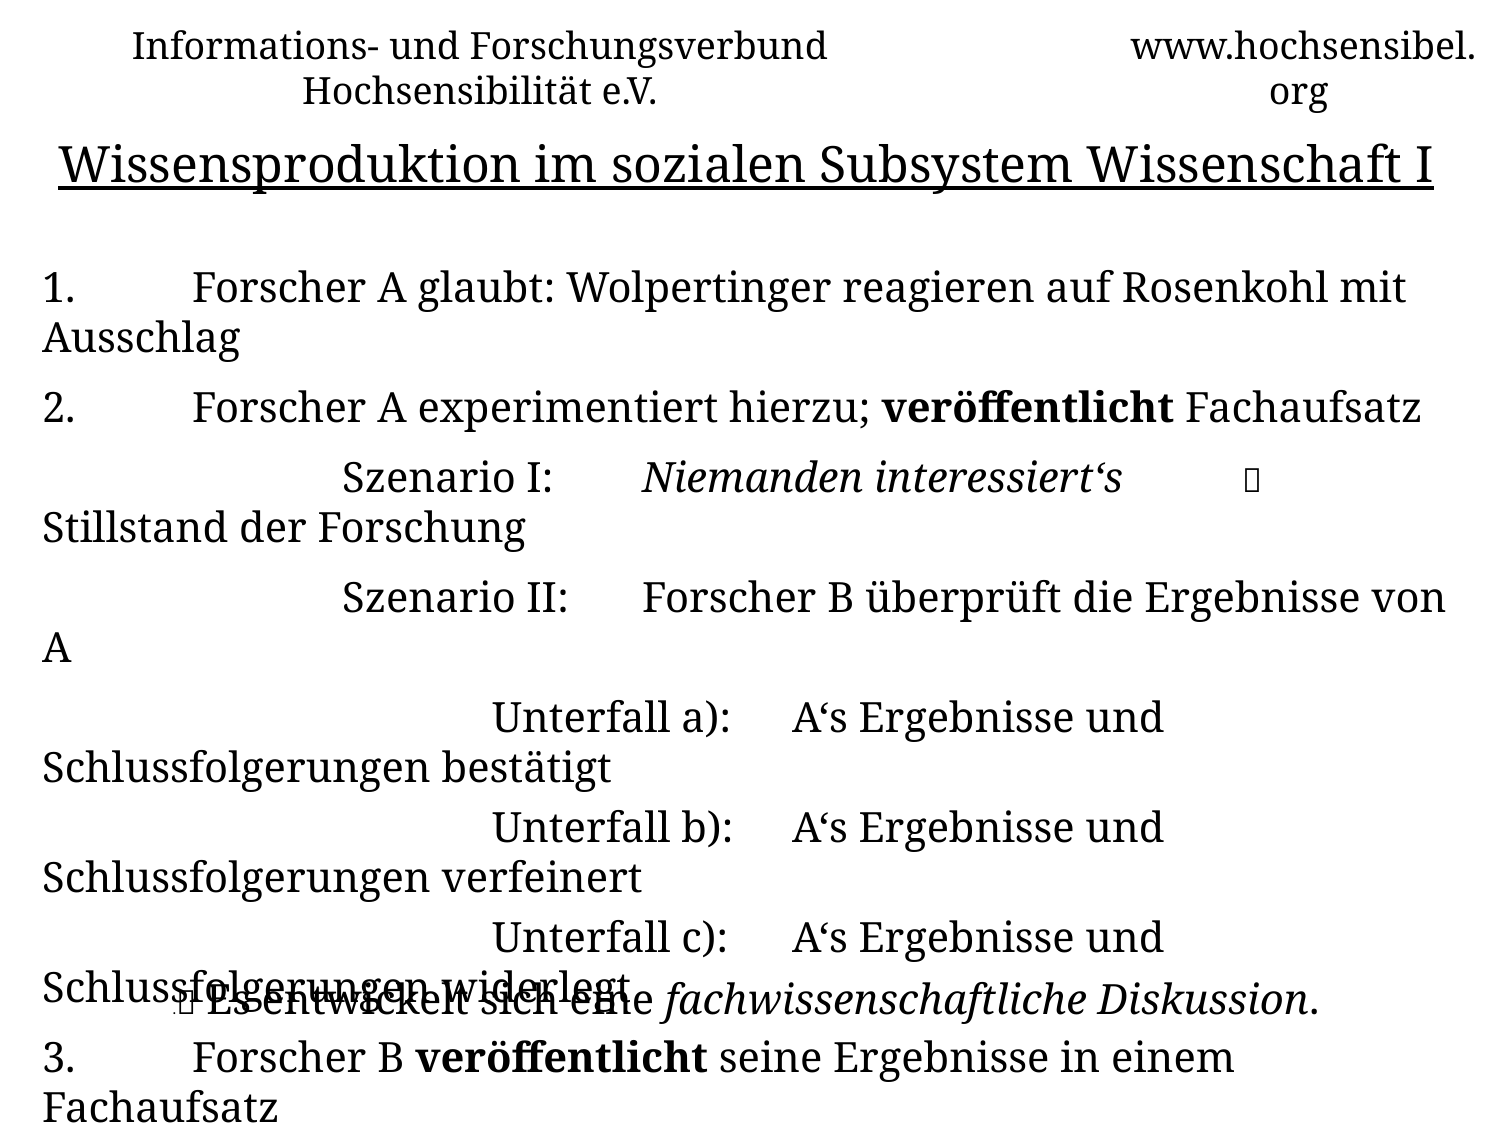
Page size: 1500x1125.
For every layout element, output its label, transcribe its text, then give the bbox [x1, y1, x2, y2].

text_box Wissensproduktion im sozialen Subsystem Wissenschaft I [27, 125, 1466, 200]
text_box Informations- und Forschungsverbund Hochsensibilität e.V. [0, 14, 961, 120]
title 1. Forscher A glaubt: Wolpertinger reagieren auf Rosenkohl mit Ausschlag 2. Forscher A experimentiert hierzu; veröffentlicht Fachaufsatz Szenario I: Niemanden interessiert‘s  Stillstand der Forschung Szenario II: Forscher B überprüft die Ergebnisse von A Unterfall a): A‘s Ergebnisse und Schlussfolgerungen bestätigt Unterfall b): A‘s Ergebnisse und Schlussfolgerungen verfeinert Unterfall c): A‘s Ergebnisse und Schlussfolgerungen widerlegt 3. Forscher B veröffentlicht seine Ergebnisse in einem Fachaufsatz Szenario I und II: analog zu oben 4. Forscher A und/oder andere Forscher veröffentlichen Fachaufsätze [27, 1031, 1466, 1125]
title 1. Forscher A glaubt: Wolpertinger reagieren auf Rosenkohl mit Ausschlag 2. Forscher A experimentiert hierzu; veröffentlicht Fachaufsatz Szenario I: Niemanden interessiert‘s  Stillstand der Forschung Szenario II: Forscher B überprüft die Ergebnisse von A Unterfall a): A‘s Ergebnisse und Schlussfolgerungen bestätigt Unterfall b): A‘s Ergebnisse und Schlussfolgerungen verfeinert Unterfall c): A‘s Ergebnisse und Schlussfolgerungen widerlegt 3. Forscher B veröffentlicht seine Ergebnisse in einem Fachaufsatz Szenario I und II: analog zu oben 4. Forscher A und/oder andere Forscher veröffentlichen Fachaufsätze [27, 233, 1466, 965]
text_box www.hochsensibel.org [1107, 14, 1500, 120]
text_box . Es entwickelt sich eine fachwissenschaftliche Diskussion. [27, 965, 1466, 1031]
